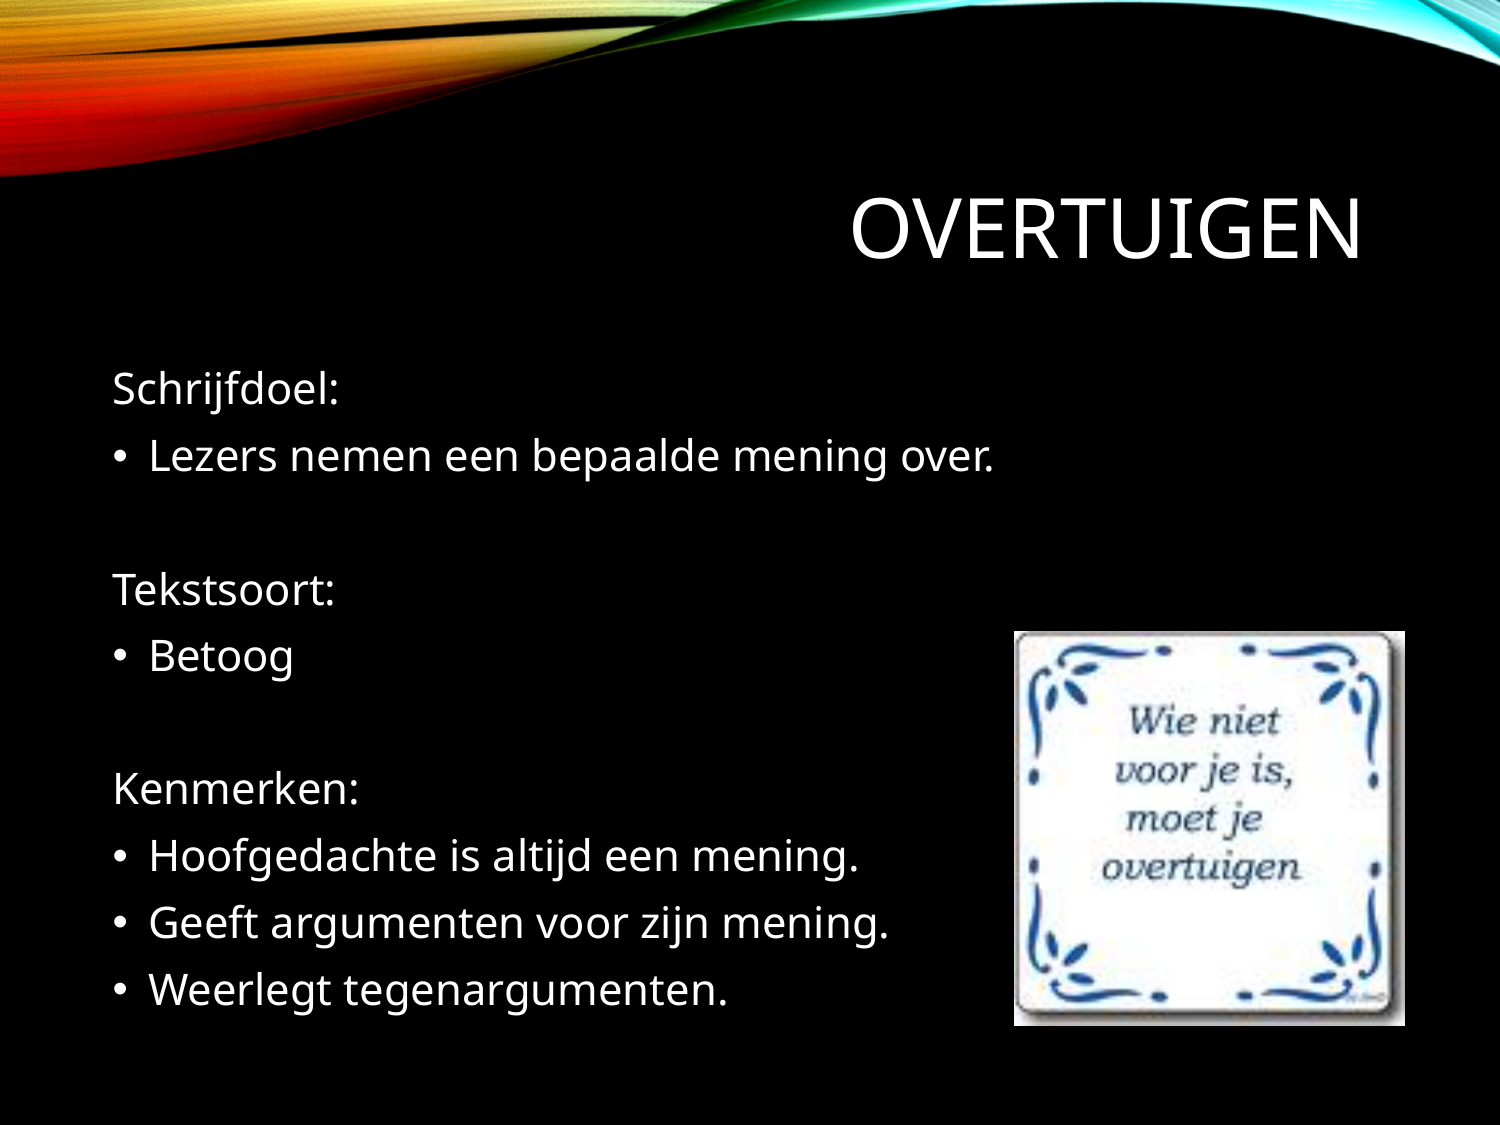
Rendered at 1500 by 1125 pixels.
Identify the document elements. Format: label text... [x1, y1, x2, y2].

picture [1014, 631, 1406, 1026]
picture [0, 0, 1500, 178]
list Schrijfdoel: Lezers nemen een bepaalde mening over. Tekstsoort: Betoog Kenmerken: Hoofgedachte is altijd een mening. Geeft argumenten voor zijn mening. Weerlegt tegenargumenten. [97, 360, 1403, 1028]
title Overtuigen [356, 125, 1403, 338]
